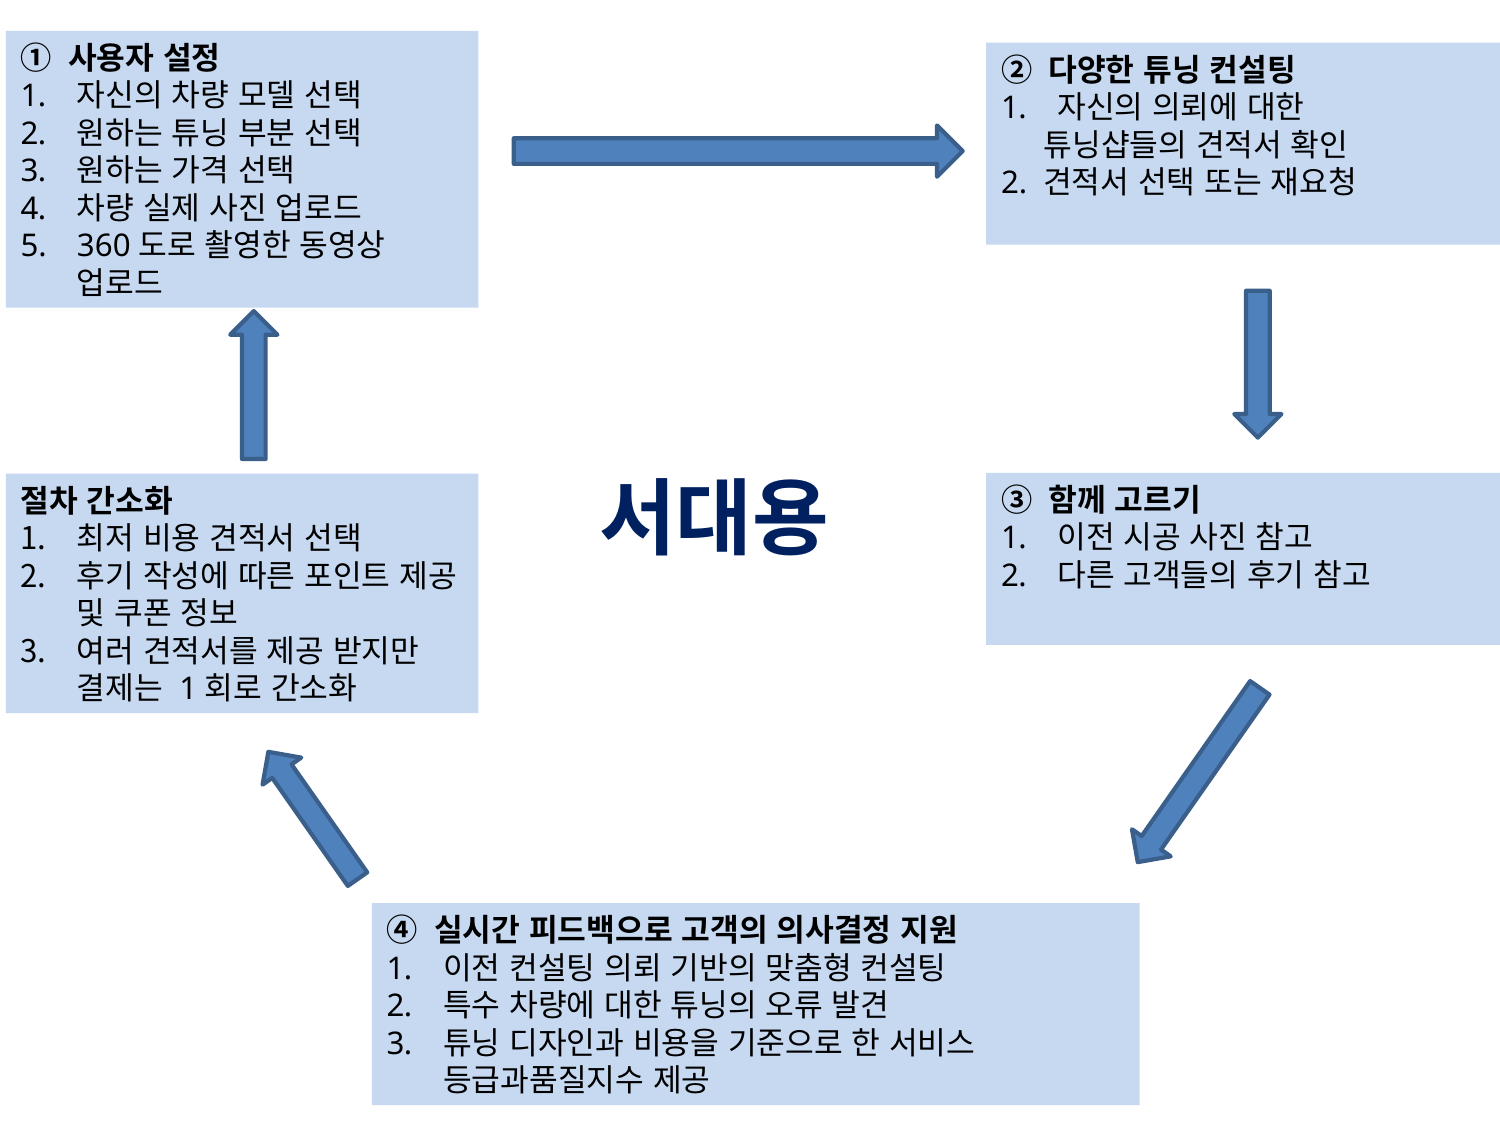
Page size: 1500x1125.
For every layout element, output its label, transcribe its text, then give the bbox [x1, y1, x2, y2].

text_box [511, 123, 965, 179]
text_box [1232, 288, 1284, 440]
text_box [1129, 679, 1272, 865]
text_box [260, 749, 370, 889]
text_box ② 다양한 튜닝 컨설팅 자신의 의뢰에 대한 튜닝샵들의 견적서 확인 2. 견적서 선택 또는 재요청 [986, 42, 1500, 245]
text_box ④ 실시간 피드백으로 고객의 의사결정 지원 이전 컨설팅 의뢰 기반의 맞춤형 컨설팅 특수 차량에 대한 튜닝의 오류 발견 튜닝 디자인과 비용을 기준으로 한 서비스 등급과품질지수 제공 [371, 903, 1140, 1106]
text_box [228, 309, 280, 462]
text_box 절차 간소화 최저 비용 견적서 선택 후기 작성에 따른 포인트 제공 및 쿠폰 정보 여러 견적서를 제공 받지만 결제는 1회로 간소화 [5, 473, 479, 714]
text_box ③ 함께 고르기 이전 시공 사진 참고 다른 고객들의 후기 참고 [986, 472, 1500, 645]
text_box ① 사용자 설정 자신의 차량 모델 선택 원하는 튜닝 부분 선택 원하는 가격 선택 차량 실제 사진 업로드 360도로 촬영한 동영상 업로드 [5, 30, 479, 308]
text_box 서대용 [584, 458, 892, 573]
